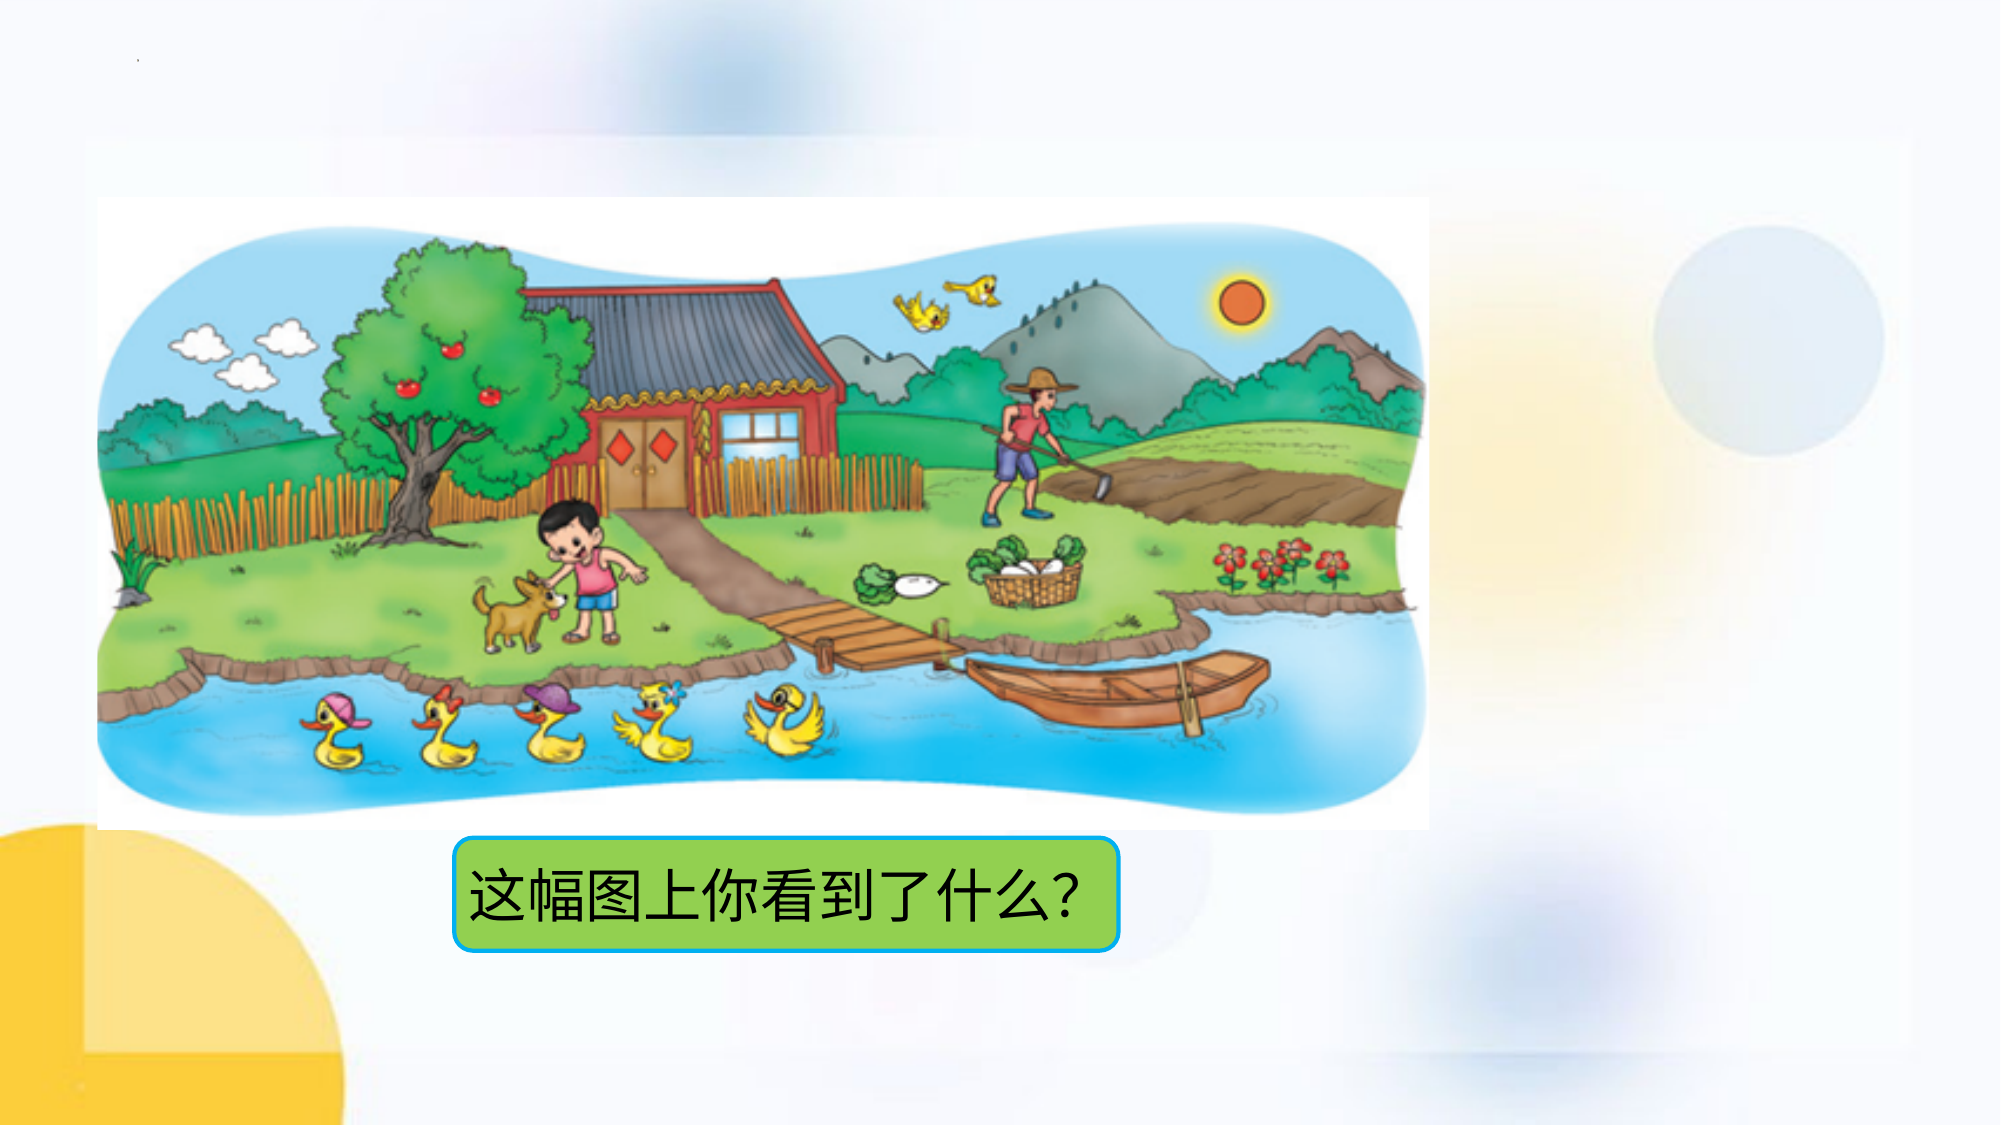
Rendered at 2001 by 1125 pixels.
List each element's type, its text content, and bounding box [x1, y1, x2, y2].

picture [0, 0, 2001, 1125]
text_box [455, 837, 1118, 851]
text_box [454, 936, 1118, 951]
text_box 这幅图上你看到了什么？ [454, 851, 1175, 936]
